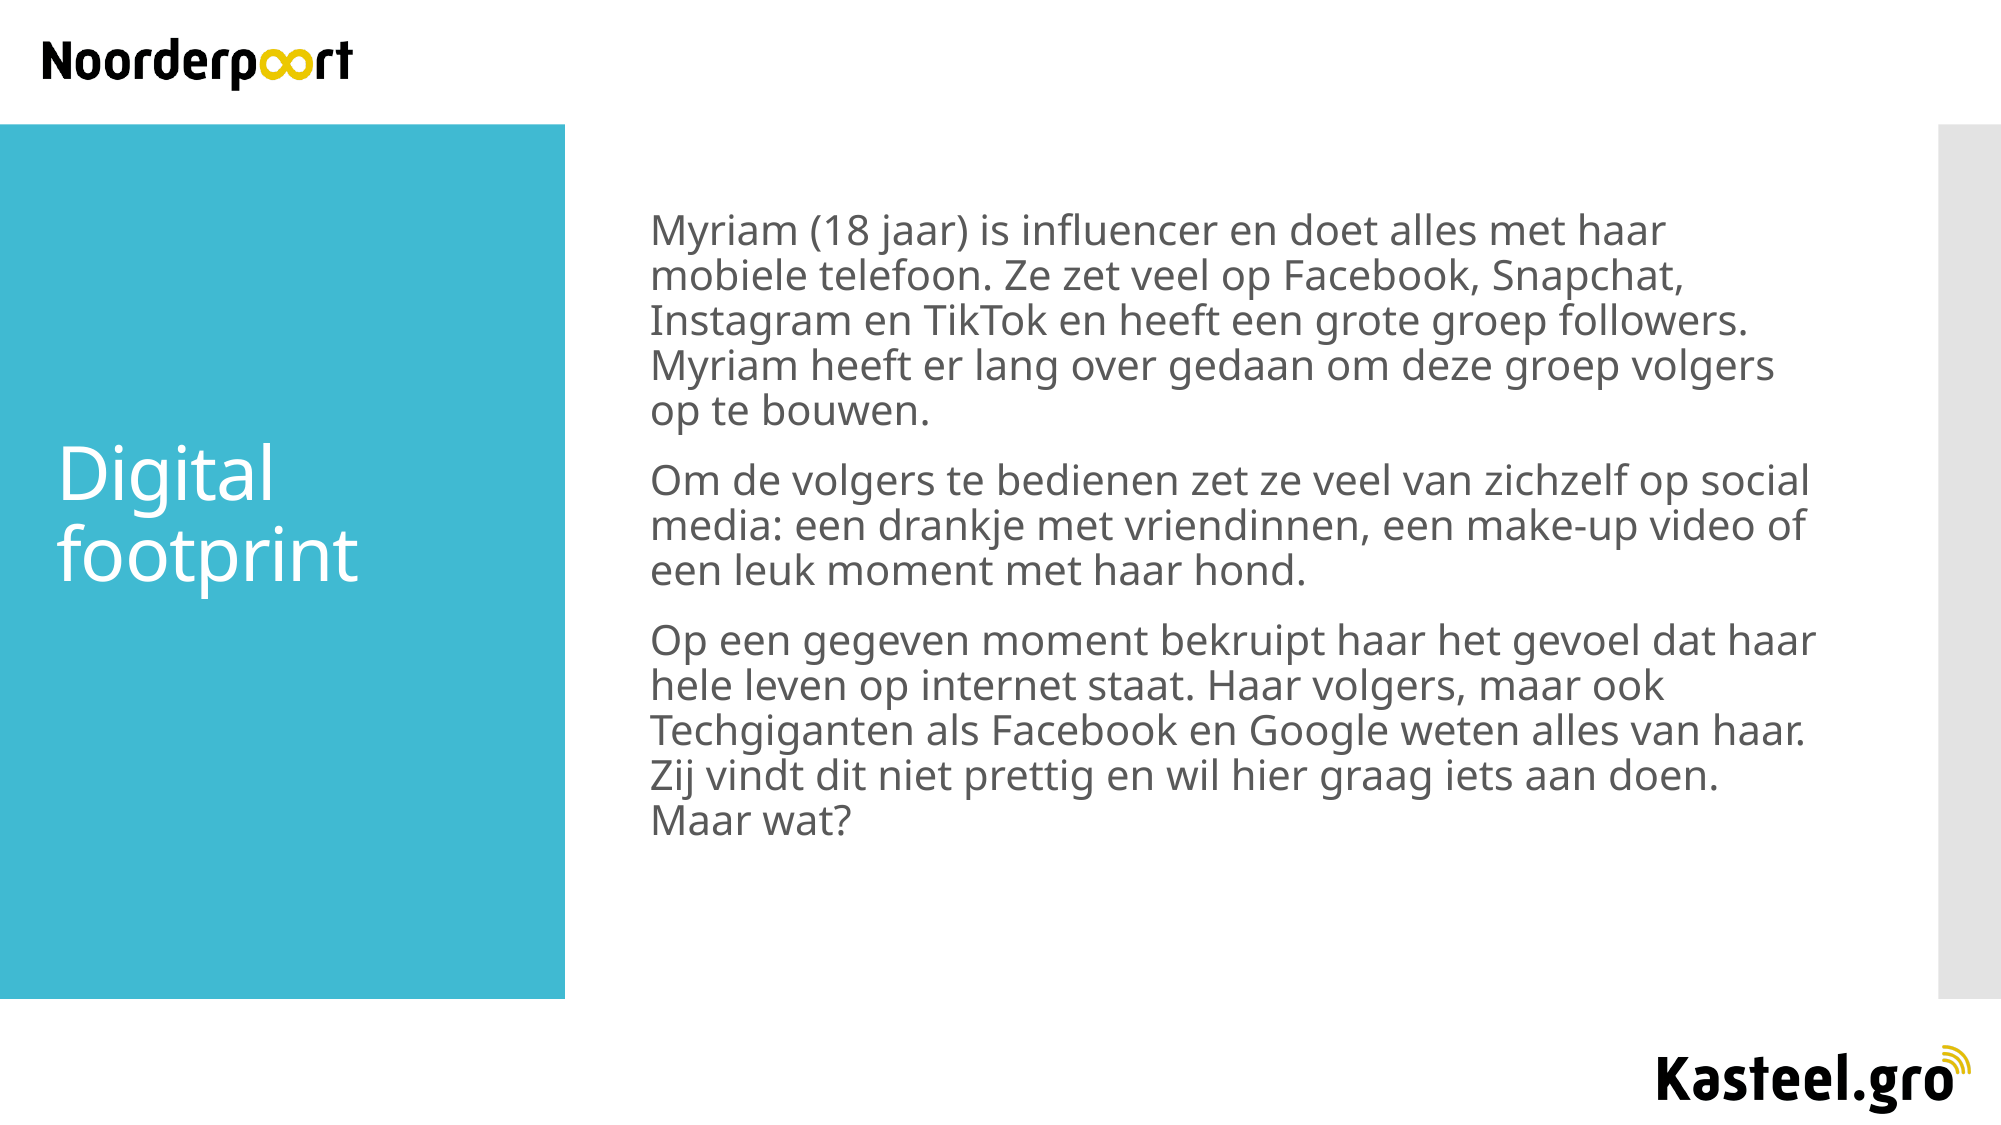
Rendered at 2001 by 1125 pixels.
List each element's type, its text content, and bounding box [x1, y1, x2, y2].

picture [41, 35, 354, 92]
list Myriam (18 jaar) is influencer en doet alles met haar mobiele telefoon. Ze zet veel op Facebook, Snapchat, Instagram en TikTok en heeft een grote groep followers. Myriam heeft er lang over gedaan om deze groep volgers op te bouwen. Om de volgers te bedienen zet ze veel van zichzelf op social media: een drankje met vriendinnen, een make-up video of een leuk moment met haar hond. Op een gegeven moment bekruipt haar het gevoel dat haar hele leven op internet staat. Haar volgers, maar ook Techgiganten als Facebook en Google weten alles van haar. Zij vindt dit niet prettig en wil hier graag iets aan doen. Maar wat? [634, 141, 1835, 982]
title Digital footprint [41, 184, 525, 940]
picture [1657, 1045, 1971, 1114]
